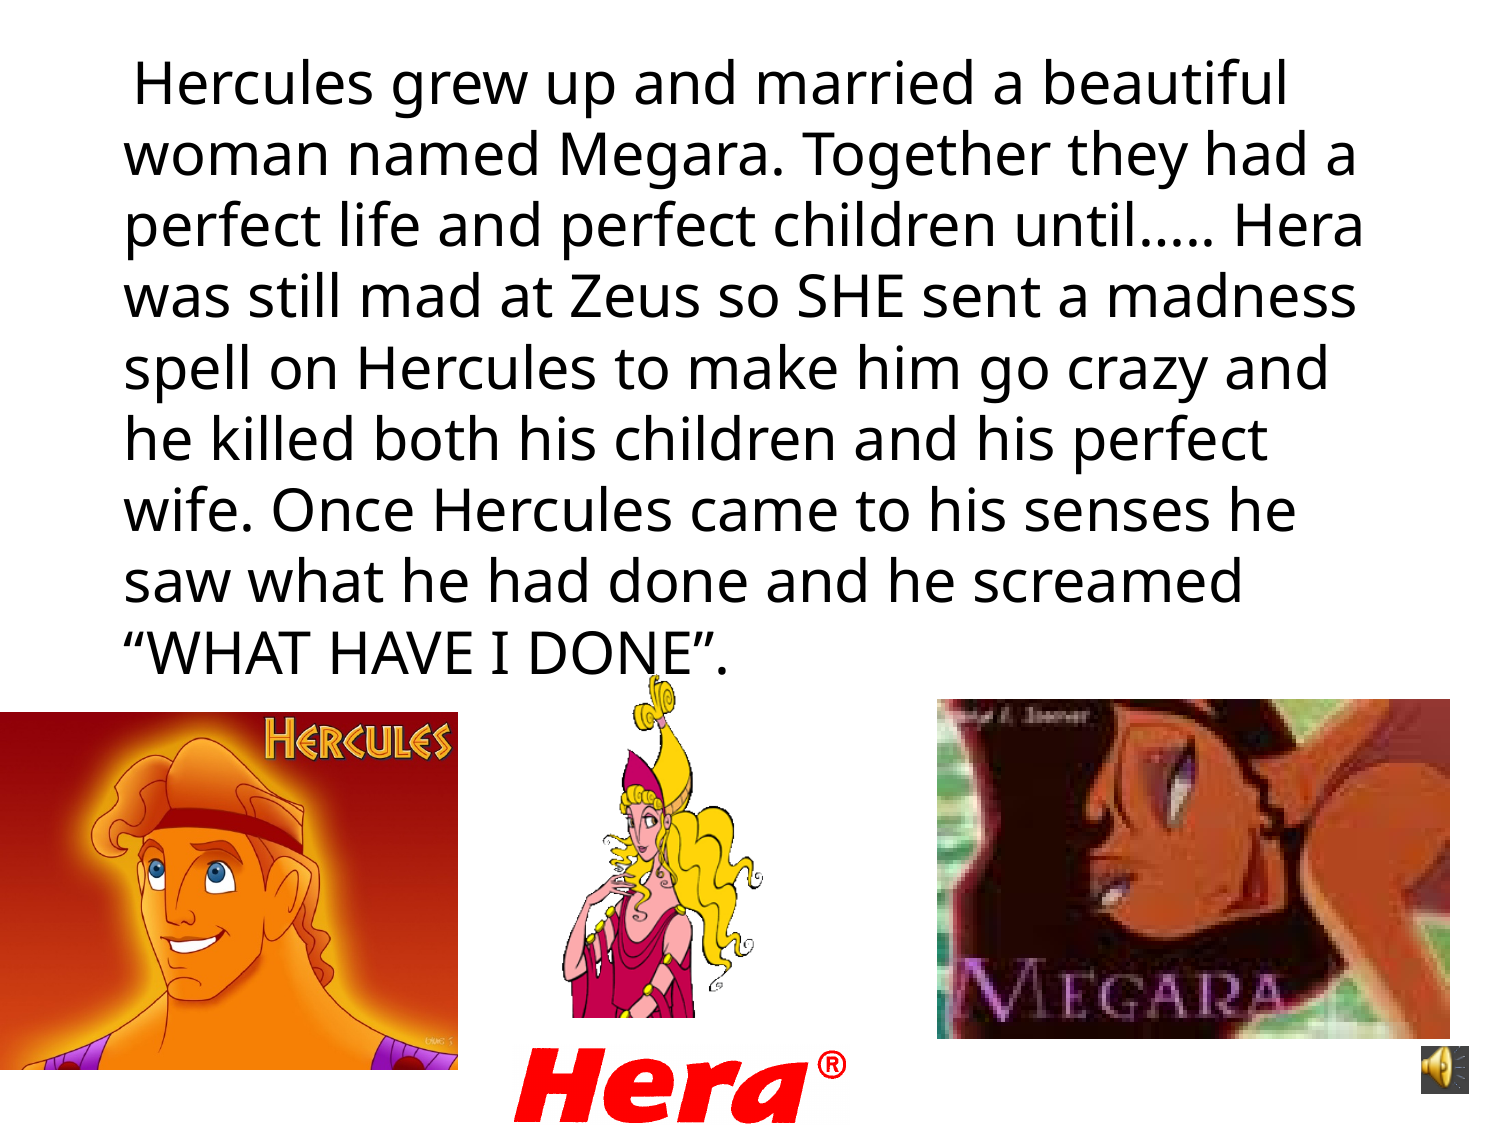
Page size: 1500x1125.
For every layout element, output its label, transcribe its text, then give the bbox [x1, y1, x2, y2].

list Hercules grew up and married a beautiful woman named Megara. Together they had a perfect life and perfect children until….. Hera was still mad at Zeus so SHE sent a madness spell on Hercules to make him go crazy and he killed both his children and his perfect wife. Once Hercules came to his senses he saw what he had done and he screamed “WHAT HAVE I DONE”. [50, 37, 1425, 700]
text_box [512, 674, 851, 1125]
picture [0, 712, 458, 1071]
picture [1419, 1044, 1471, 1096]
picture [937, 699, 1451, 1040]
